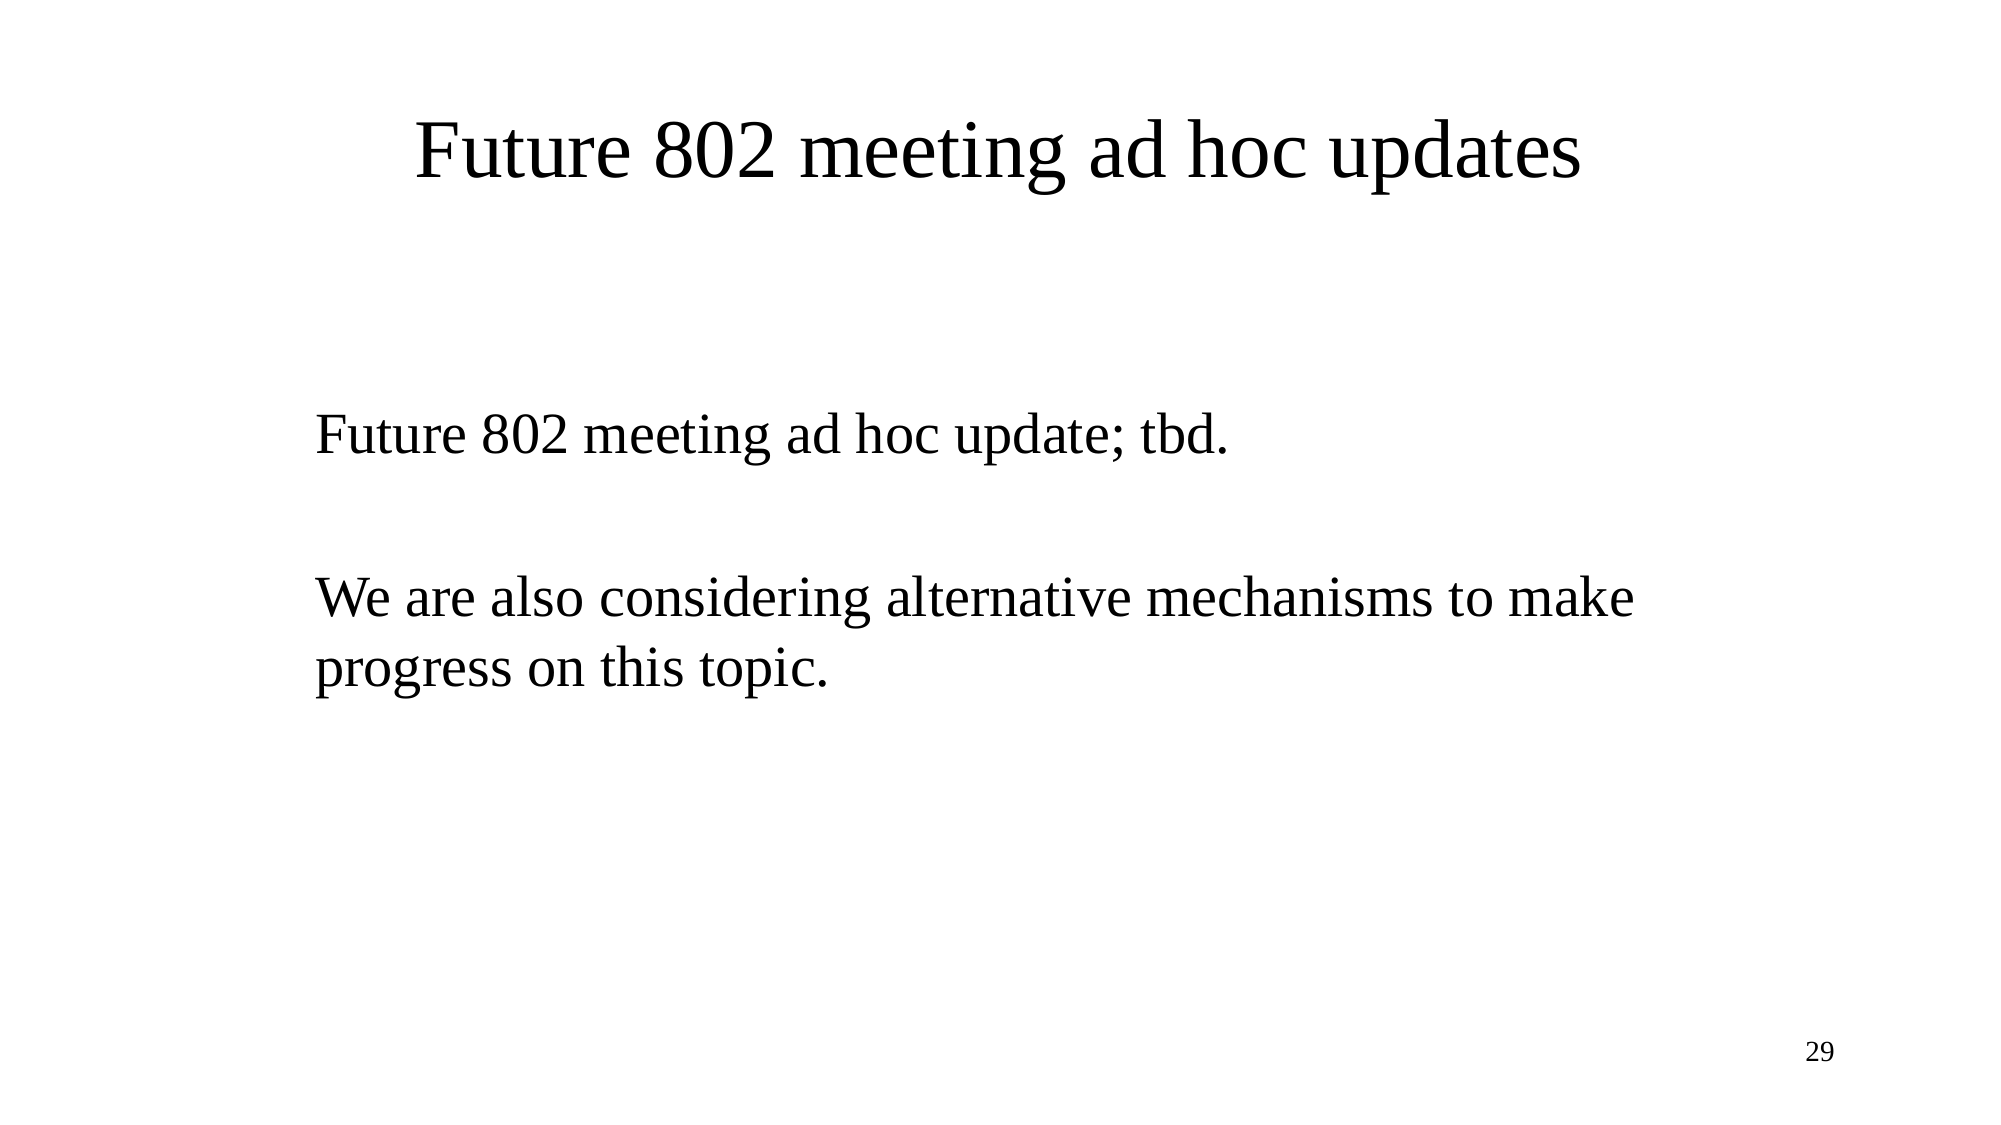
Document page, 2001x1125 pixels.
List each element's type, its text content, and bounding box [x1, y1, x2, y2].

slide_number 29 [1433, 1024, 1851, 1101]
title Future 802 meeting ad hoc updates [87, 49, 1913, 238]
list Future 802 meeting ad hoc update; tbd. We are also considering alternative mechanisms to make progress on this topic. [299, 387, 1713, 1088]
